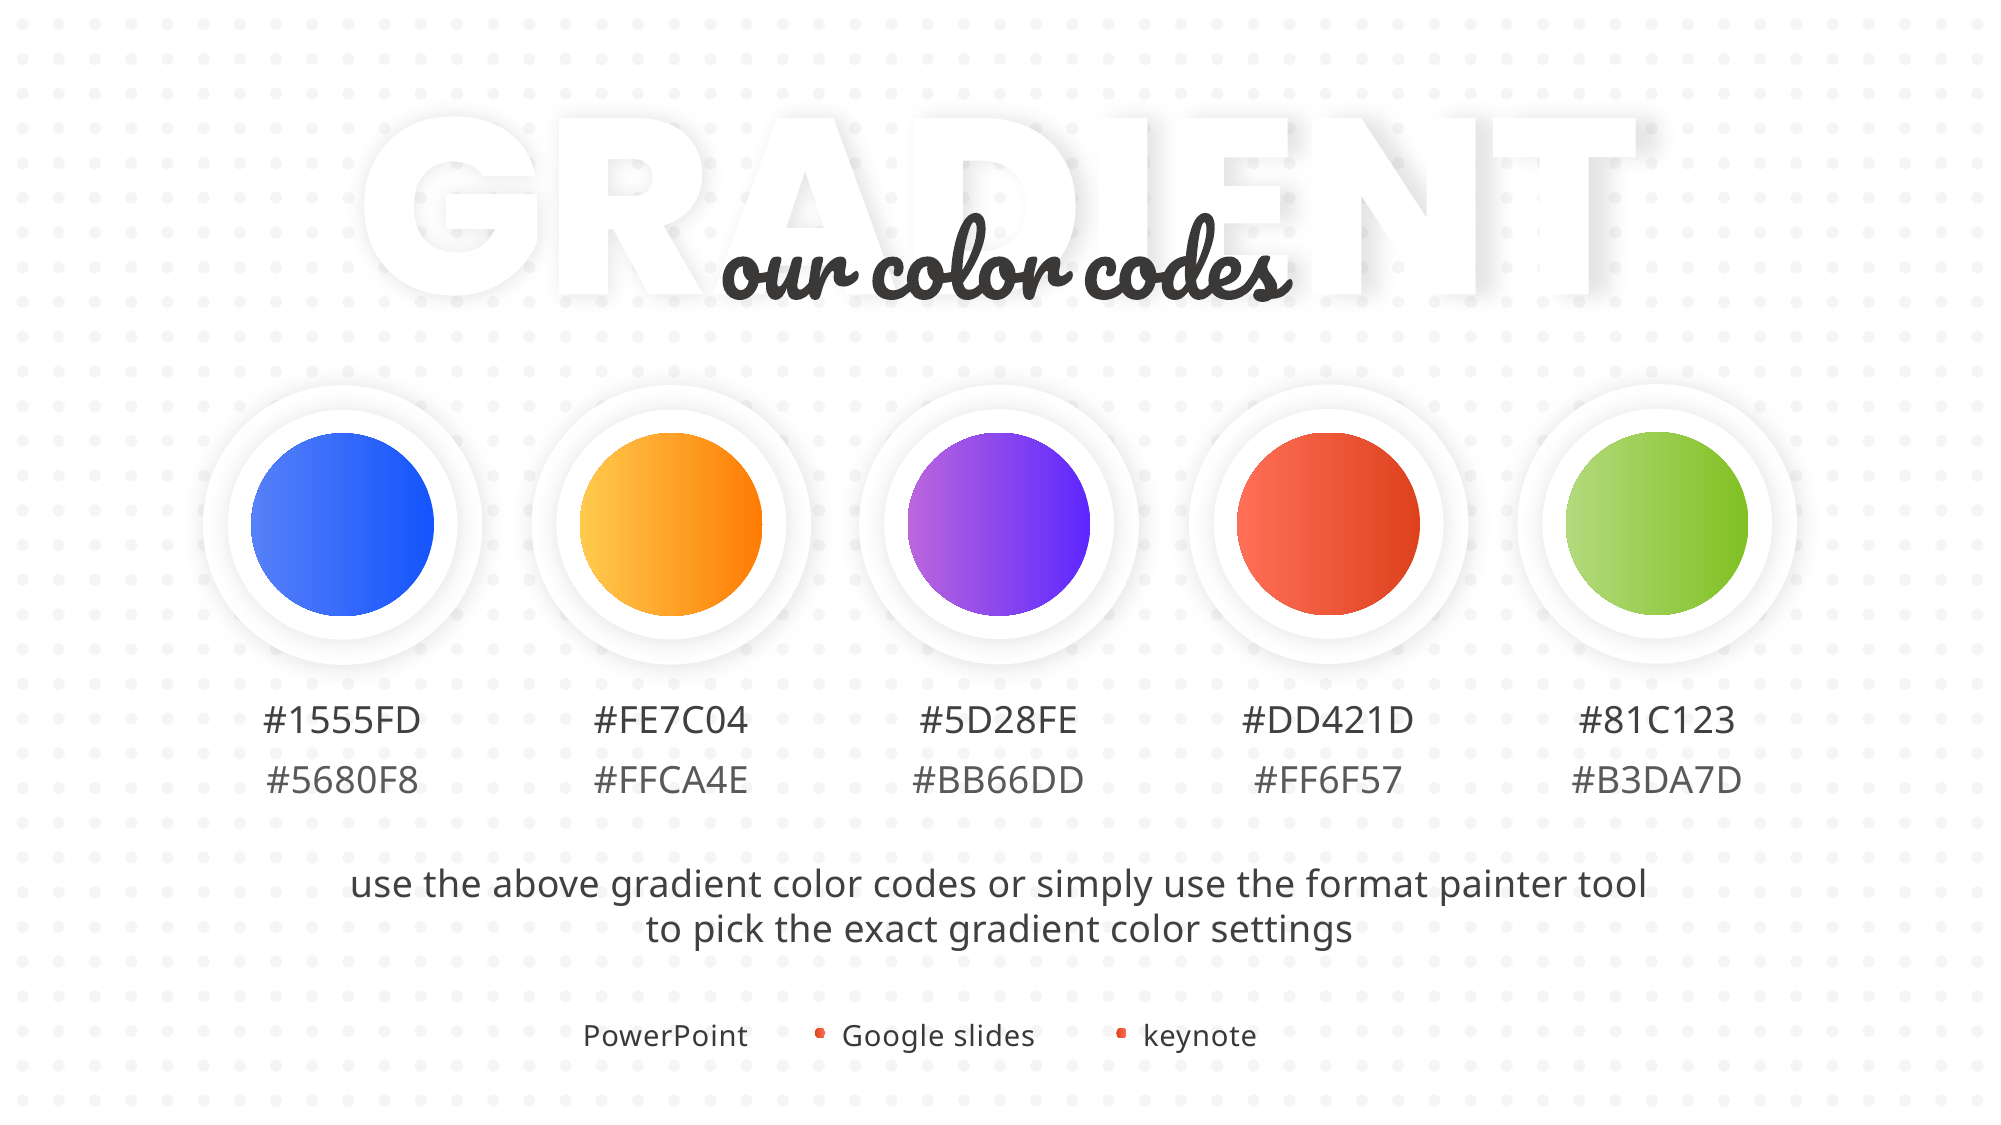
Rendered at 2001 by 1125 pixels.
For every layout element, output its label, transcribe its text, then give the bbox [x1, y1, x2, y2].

text_box [530, 383, 813, 666]
text_box [555, 408, 788, 641]
text_box [858, 383, 1140, 666]
text_box [226, 408, 459, 641]
text_box [1516, 383, 1799, 665]
text_box #1555FD [213, 688, 473, 748]
text_box [1187, 383, 1470, 666]
text_box #B3DA7D [1527, 748, 1787, 809]
text_box #5D28FE [869, 688, 1129, 748]
text_box [906, 431, 1092, 617]
text_box #81C123 [1527, 688, 1787, 748]
text_box [1564, 431, 1750, 617]
text_box [1212, 407, 1445, 640]
text_box #FE7C04 [541, 688, 801, 748]
text_box #FF6F57 [1198, 748, 1459, 809]
text_box use the above gradient color codes or simply use the format painter tool to pick the exact gradient color settings [63, 852, 1937, 958]
text_box [201, 384, 484, 666]
text_box [1236, 431, 1422, 617]
text_box [883, 408, 1115, 641]
text_box [578, 432, 764, 617]
text_box [250, 432, 436, 618]
text_box [1541, 407, 1774, 640]
text_box #BB66DD [869, 748, 1129, 809]
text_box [568, 1010, 1432, 1061]
text_box #DD421D [1198, 688, 1459, 748]
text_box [364, 116, 1636, 303]
text_box #FFCA4E [541, 748, 801, 809]
text_box #5680F8 [213, 748, 473, 809]
